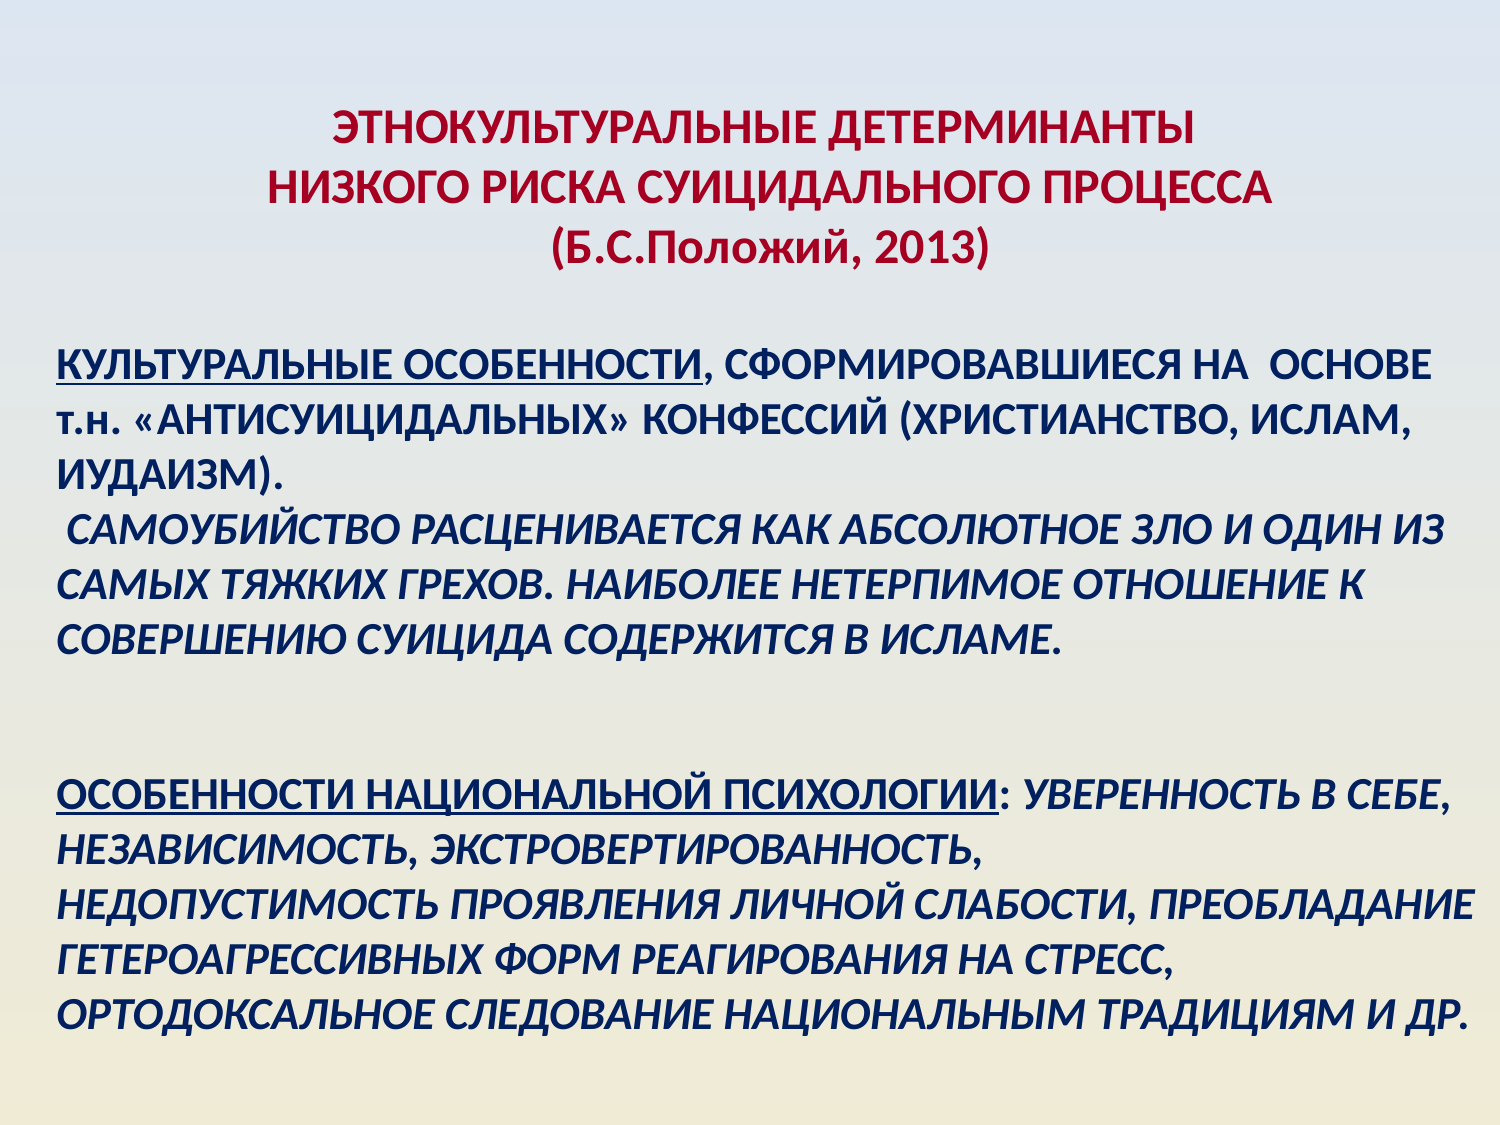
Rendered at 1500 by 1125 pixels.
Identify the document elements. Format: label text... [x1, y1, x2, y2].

text_box ЭТНОКУЛЬТУРАЛЬНЫЕ ДЕТЕРМИНАНТЫ НИЗКОГО РИСКА СУИЦИДАЛЬНОГО ПРОЦЕССА (Б.С.Положий, 2013) КУЛЬТУРАЛЬНЫЕ ОСОБЕННОСТИ, СФОРМИРОВАВШИЕСЯ НА ОСНОВЕ т.н. «АНТИСУИЦИДАЛЬНЫХ» КОНФЕССИЙ (ХРИСТИАНСТВО, ИСЛАМ, ИУДАИЗМ). САМОУБИЙСТВО РАСЦЕНИВАЕТСЯ КАК АБСОЛЮТНОЕ ЗЛО И ОДИН ИЗ САМЫХ ТЯЖКИХ ГРЕХОВ. НАИБОЛЕЕ НЕТЕРПИМОЕ ОТНОШЕНИЕ К СОВЕРШЕНИЮ СУИЦИДА СОДЕРЖИТСЯ В ИСЛАМЕ. ОСОБЕННОСТИ НАЦИОНАЛЬНОЙ ПСИХОЛОГИИ: УВЕРЕННОСТЬ В СЕБЕ, НЕЗАВИСИМОСТЬ, ЭКСТРОВЕРТИРОВАННОСТЬ, НЕДОПУСТИМОСТЬ ПРОЯВЛЕНИЯ ЛИЧНОЙ СЛАБОСТИ, ПРЕОБЛАДАНИЕ ГЕТЕРОАГРЕССИВНЫХ ФОРМ РЕАГИРОВАНИЯ НА СТРЕСС, ОРТОДОКСАЛЬНОЕ СЛЕДОВАНИЕ НАЦИОНАЛЬНЫМ ТРАДИЦИЯМ И ДР. [41, 16, 1500, 1046]
